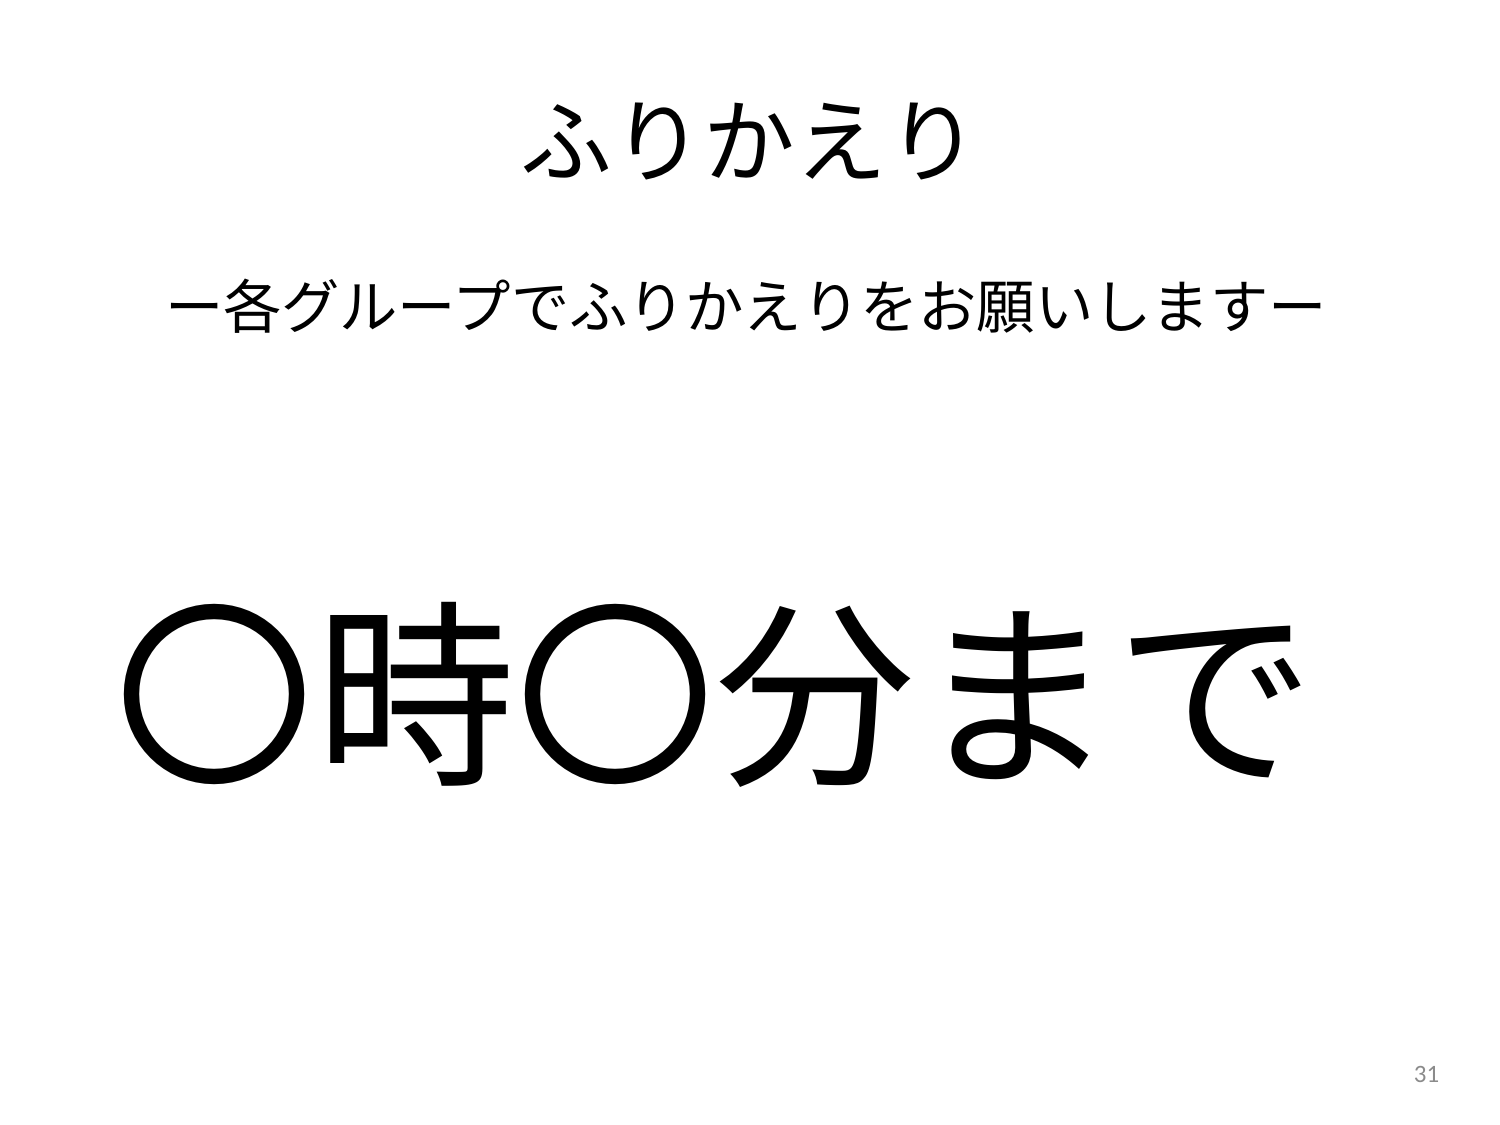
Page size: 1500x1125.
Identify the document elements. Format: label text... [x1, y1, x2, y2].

title ふりかえり [75, 45, 1425, 233]
text_box 〇時〇分まで [100, 563, 1451, 818]
list ー各グループでふりかえりをお願いしますー [75, 262, 1425, 386]
slide_number 31 [1104, 1042, 1455, 1103]
